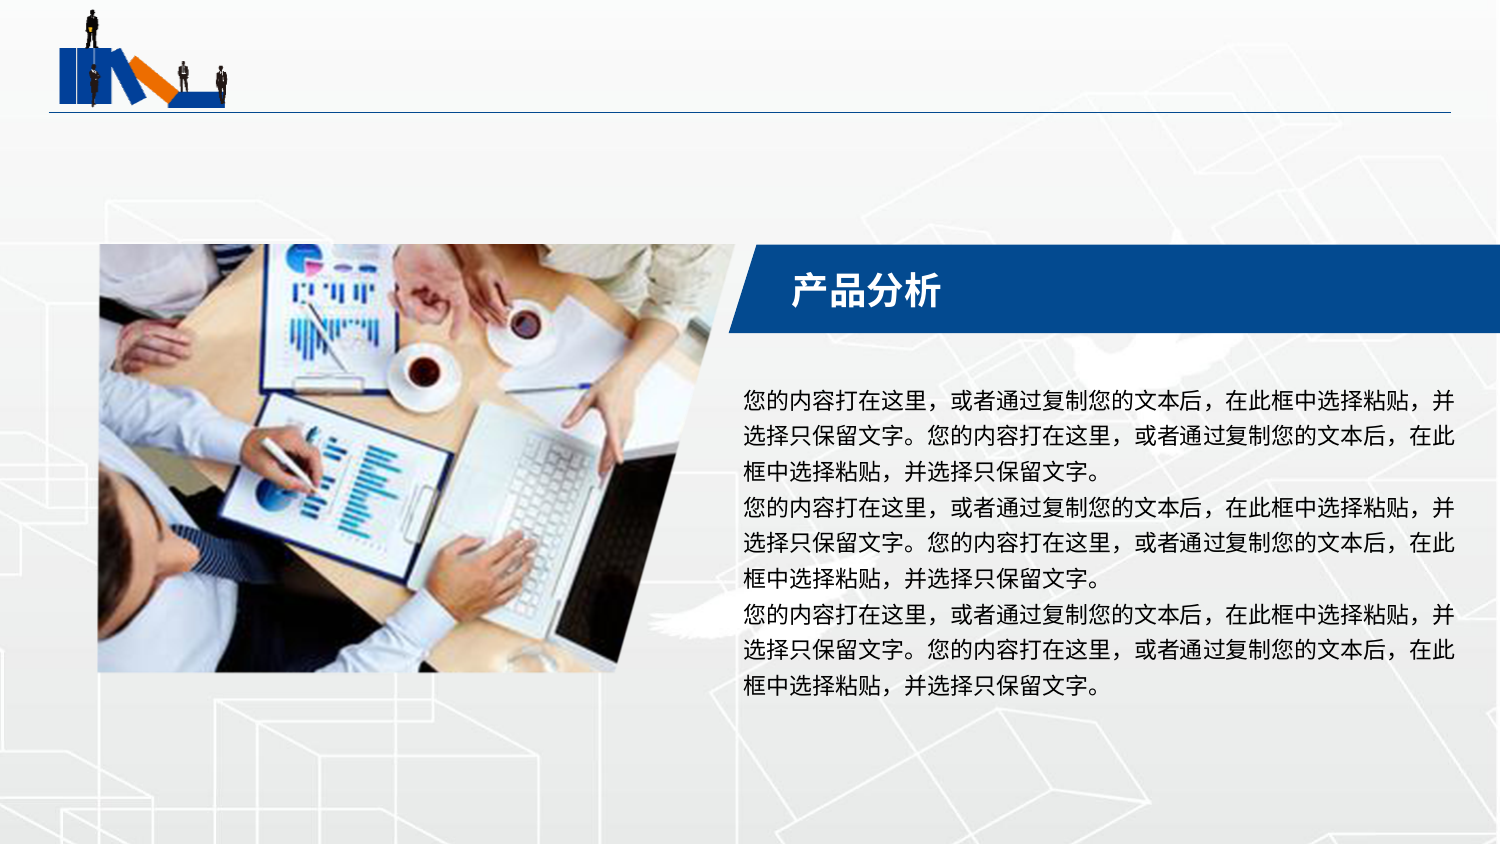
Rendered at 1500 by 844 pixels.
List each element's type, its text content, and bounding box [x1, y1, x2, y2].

picture [0, 0, 1500, 844]
text_box 产品分析 [780, 261, 1008, 318]
text_box 您的内容打在这里，或者通过复制您的文本后，在此框中选择粘贴，并选择只保留文字。您的内容打在这里，或者通过复制您的文本后，在此框中选择粘贴，并选择只保留文字。 您的内容打在这里，或者通过复制您的文本后，在此框中选择粘贴，并选择只保留文字。您的内容打在这里，或者通过复制您的文本后，在此框中选择粘贴，并选择只保留文字。 您的内容打在这里，或者通过复制您的文本后，在此框中选择粘贴，并选择只保留文字。您的内容打在这里，或者通过复制您的文本后，在此框中选择粘贴，并选择只保留文字。 [728, 370, 1483, 707]
text_box [736, 244, 1500, 334]
